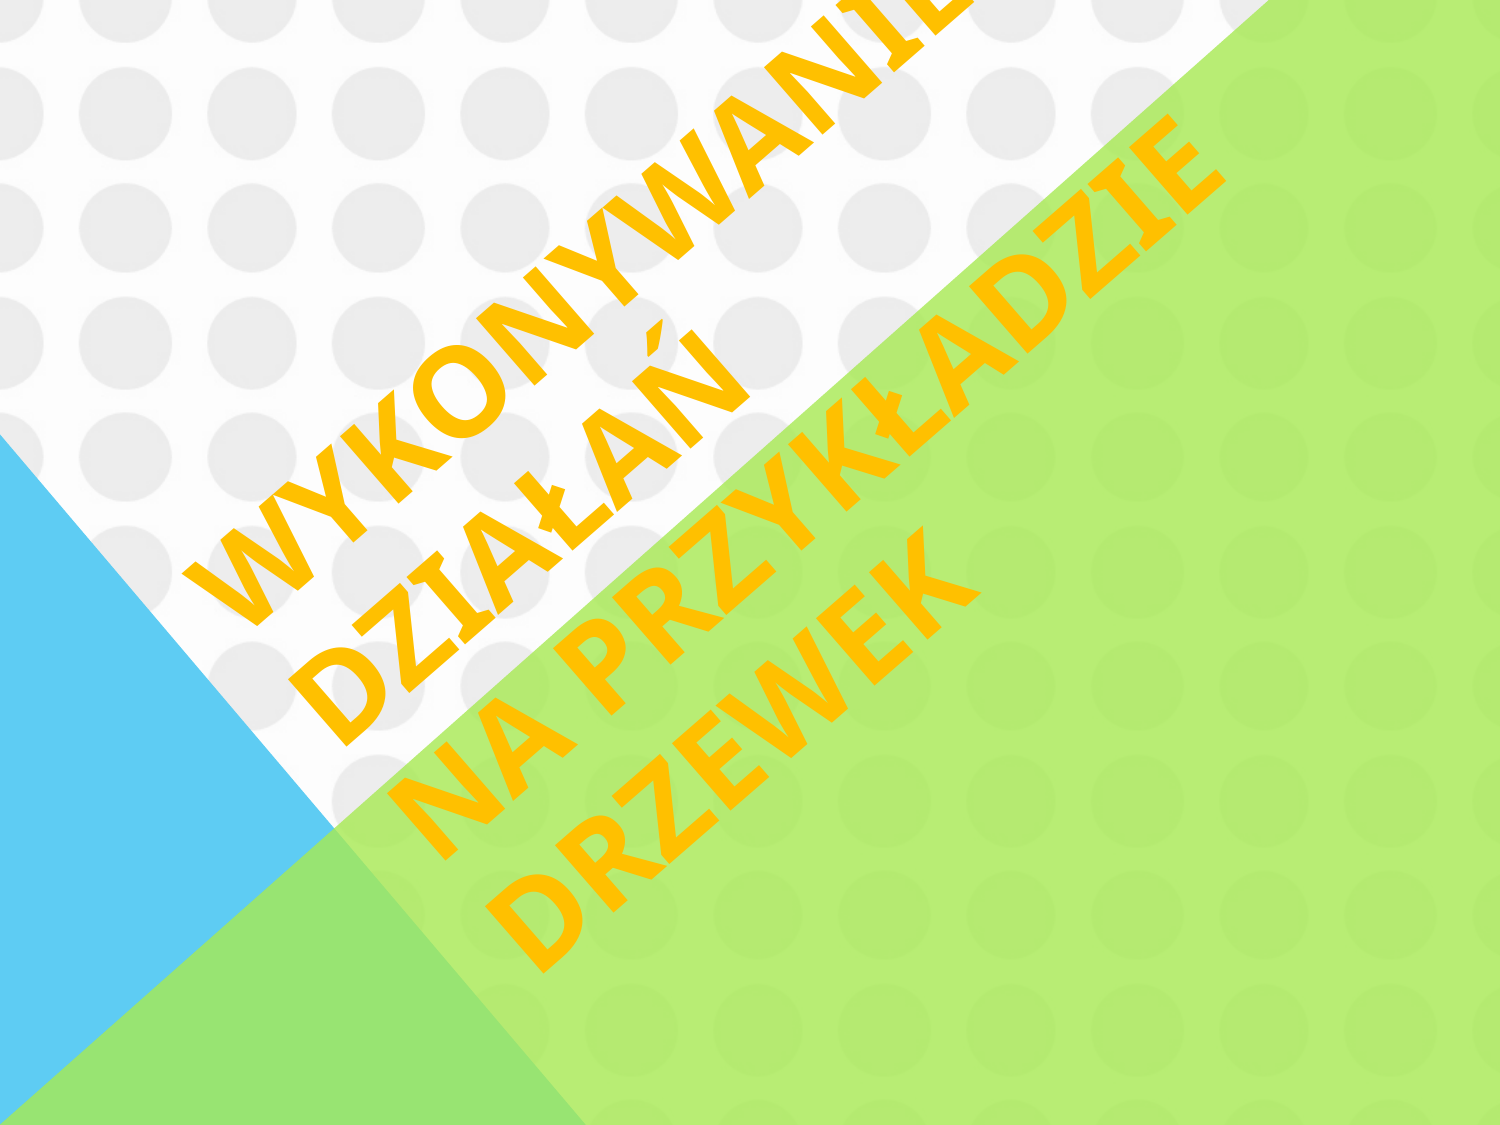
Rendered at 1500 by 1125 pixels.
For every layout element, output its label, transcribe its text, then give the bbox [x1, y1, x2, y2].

title Wykonywanie działań na przykładzie drzewek [411, 75, 1447, 1012]
